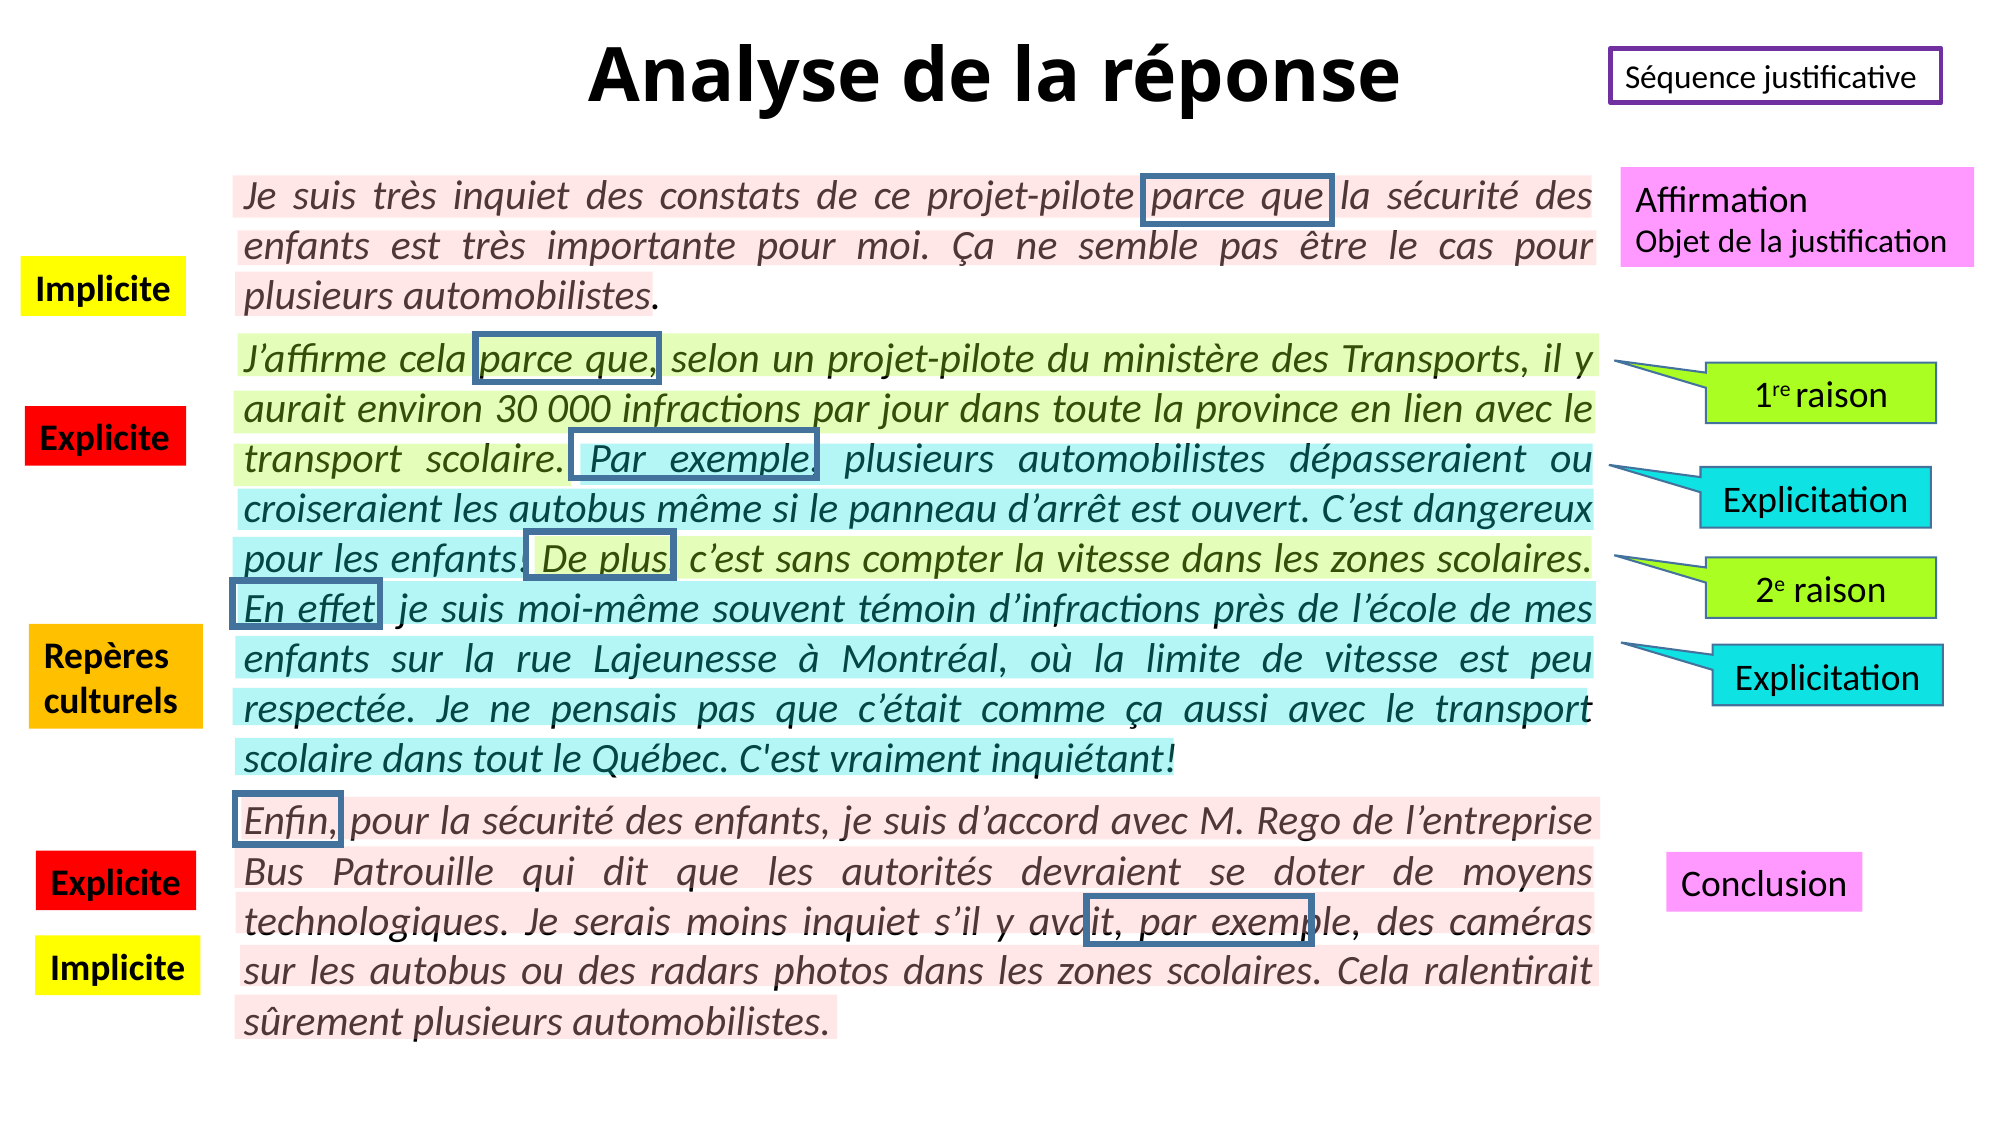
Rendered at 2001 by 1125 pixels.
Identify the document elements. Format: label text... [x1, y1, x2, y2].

text_box Implicite [20, 256, 186, 316]
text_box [1332, 443, 1594, 579]
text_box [1332, 175, 1597, 316]
text_box Conclusion [1666, 851, 1863, 912]
text_box Explicite [24, 406, 187, 466]
text_box Affirmation Objet de la justification [1620, 167, 1975, 267]
text_box Explicitation [1608, 463, 1932, 529]
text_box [1332, 581, 1596, 776]
text_box Je suis très inquiet des constats de ce projet-pilote parce que la sécurité des enfants est très importante pour moi. Ça ne semble pas être le cas pour plusieurs automobilistes. J’affirme cela parce que, selon un projet-pilote du ministère des Transports, il y aurait environ 30 000 infractions par jour dans toute la province en lien avec le transport scolaire. Par exemple, plusieurs automobilistes dépasseraient ou croiseraient les autobus même si le panneau d’arrêt est ouvert. C’est dangereux pour les enfants! De plus, c’est sans compter la vitesse dans les zones scolaires. En effet, je suis moi-même souvent témoin d’infractions près de l’école de mes enfants sur la rue Lajeunesse à Montréal, où la limite de vitesse est peu respectée. Je ne pensais pas que c’était comme ça aussi avec le transport scolaire dans tout le Québec. C'est vraiment inquiétant! Enfin, pour la sécurité des enfants, je suis d’accord avec M. Rego de l’entreprise Bus Patrouille qui dit que les autorités devraient se doter de moyens technologiques. Je serais moins inquiet s’il y avait, par exemple, des caméras sur les autobus ou des radars photos dans les zones scolaires. Cela ralentirait sûrement plusieurs automobilistes. [228, 160, 1610, 1051]
text_box Implicite [35, 935, 201, 996]
text_box 1re raison [1613, 359, 1938, 425]
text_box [1332, 333, 1600, 487]
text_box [232, 175, 1332, 945]
text_box Séquence justificative [1610, 48, 1941, 103]
text_box Explicitation [1620, 641, 1944, 707]
text_box 2e raison [1613, 554, 1938, 619]
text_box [234, 796, 1601, 1040]
title Analyse de la réponse [133, 21, 1858, 133]
text_box Explicite [35, 850, 197, 911]
text_box Repères culturels [28, 623, 203, 729]
